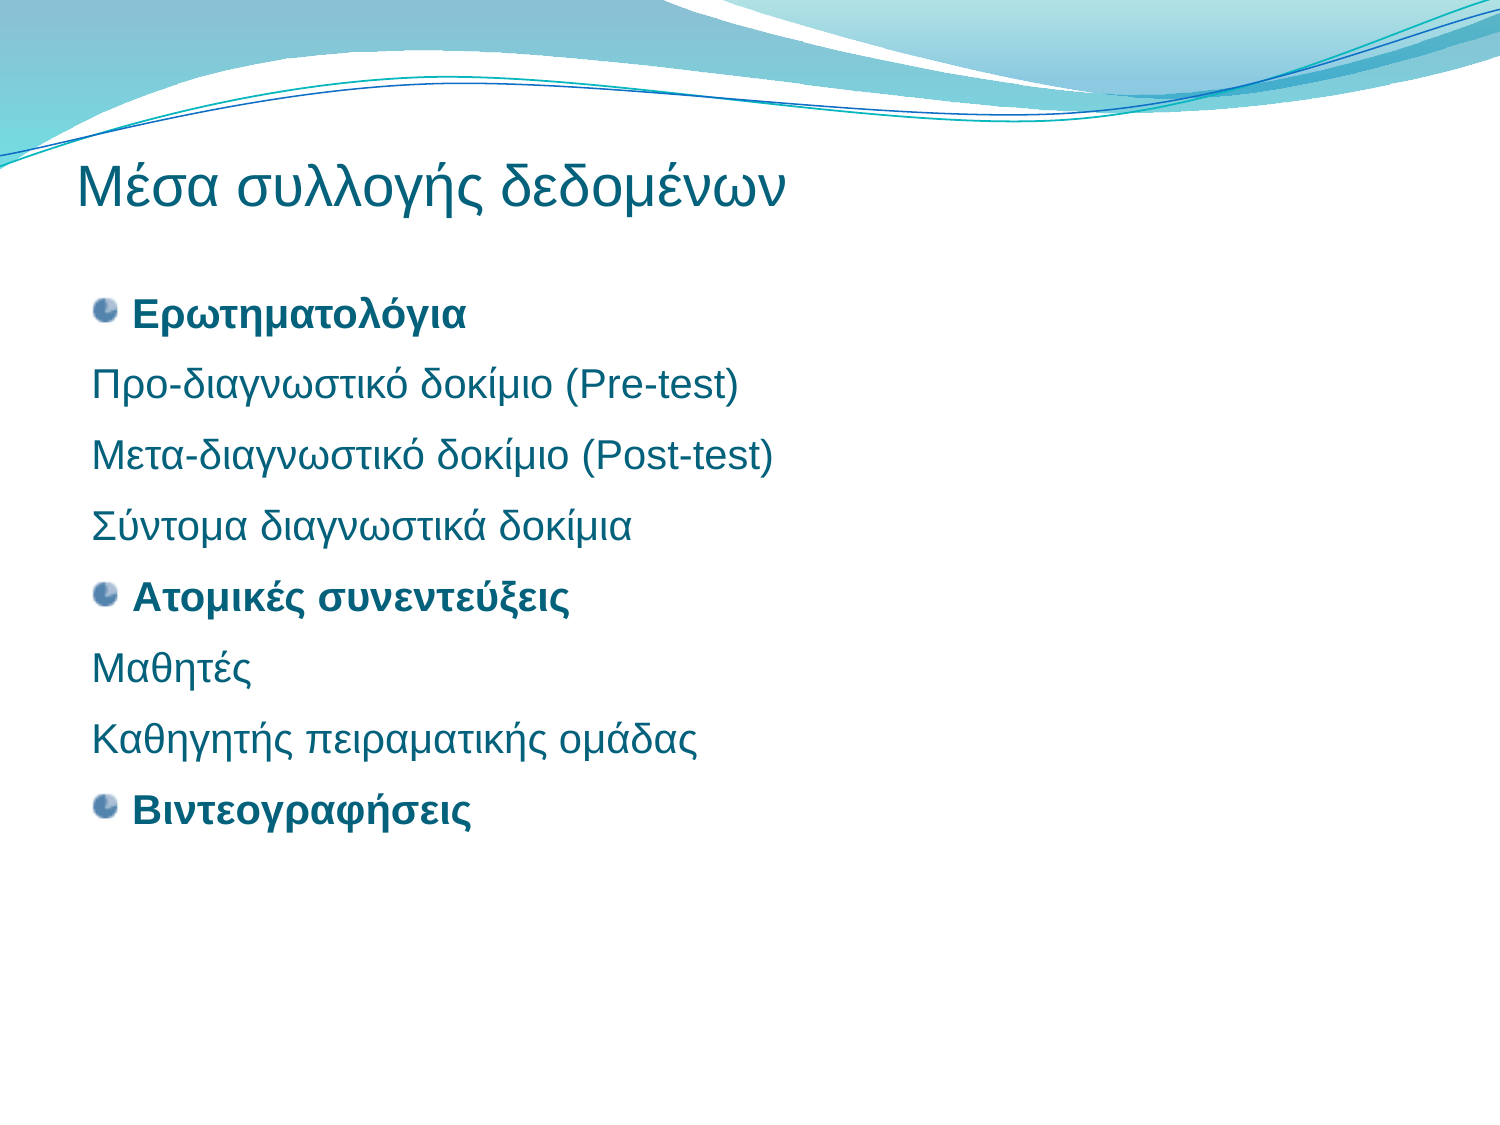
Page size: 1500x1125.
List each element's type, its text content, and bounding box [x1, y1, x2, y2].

picture [91, 580, 121, 610]
picture [91, 296, 121, 326]
title Μέσα συλλογής δεδομένων [76, 137, 1440, 219]
picture [91, 792, 121, 822]
text_box Ερωτηματολόγια Προ-διαγνωστικό δοκίμιο (Pre-test) Μετα-διαγνωστικό δοκίμιο (Post-test) Σύντομα διαγνωστικά δοκίμια Ατομικές συνεντεύξεις Μαθητές Καθηγητής πειραματικής ομάδας Βιντεογραφήσεις [76, 278, 1424, 840]
